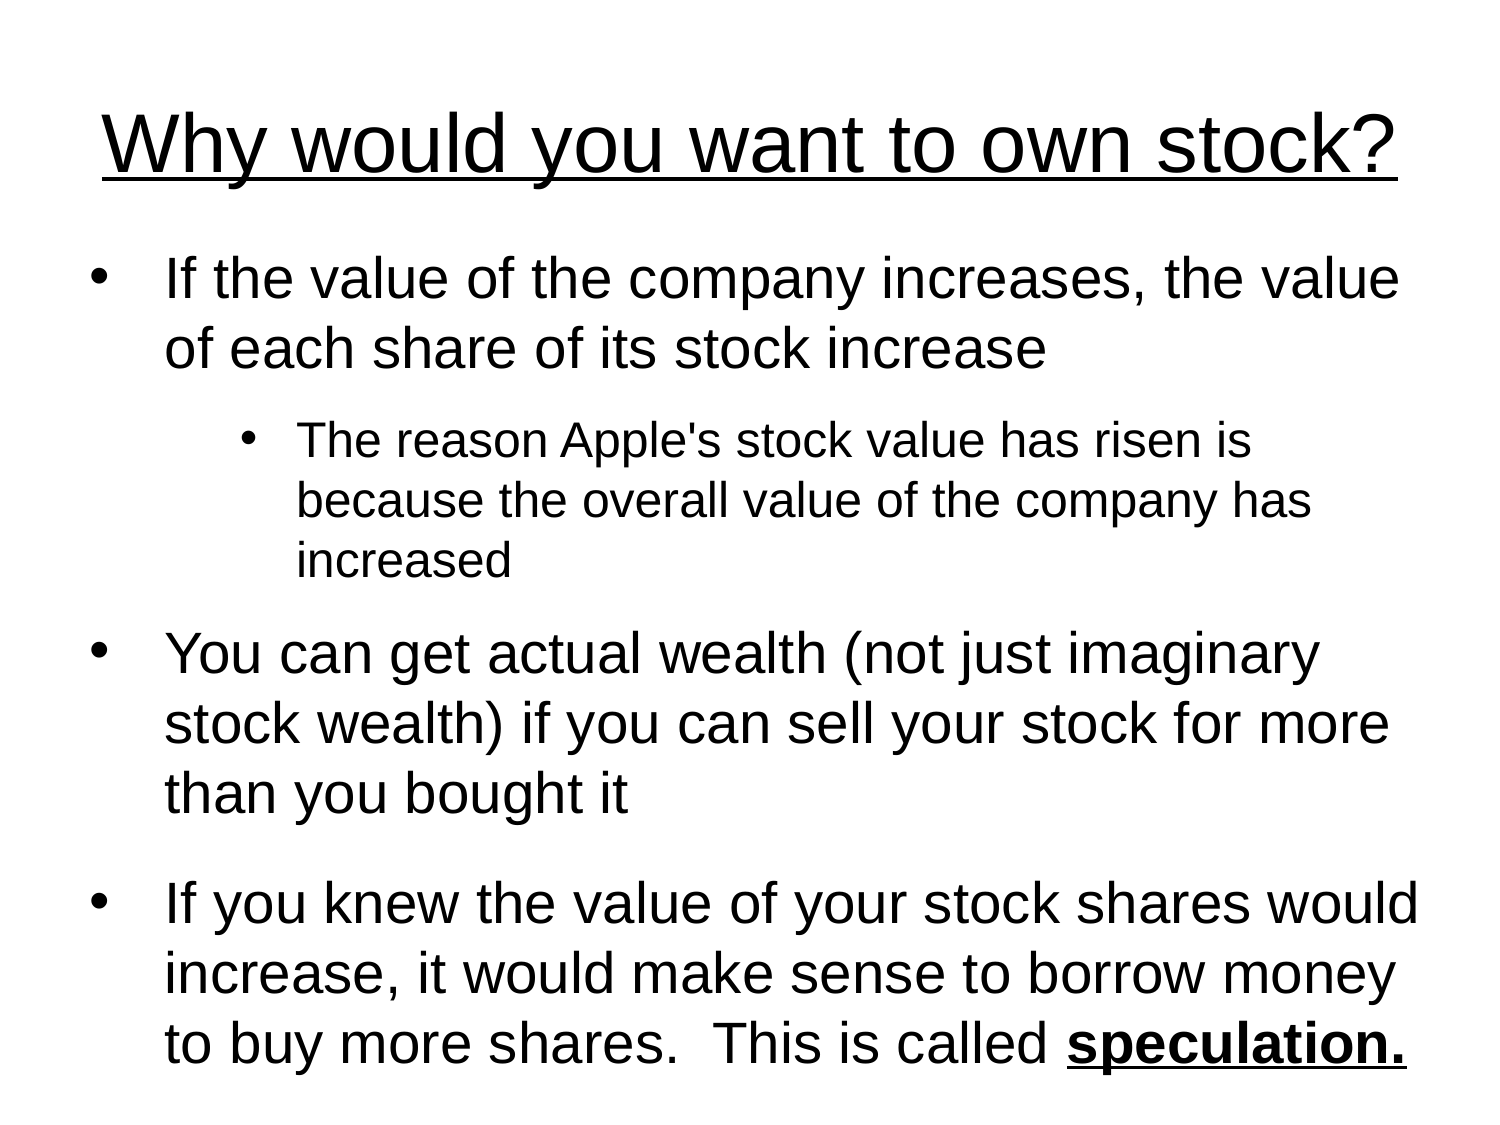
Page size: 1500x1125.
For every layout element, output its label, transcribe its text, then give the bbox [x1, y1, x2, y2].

text_box Why would you want to own stock? [74, 45, 1425, 233]
text_box If the value of the company increases, the value of each share of its stock increase The reason Apple's stock value has risen is because the overall value of the company has increased You can get actual wealth (not just imaginary stock wealth) if you can sell your stock for more than you bought it If you knew the value of your stock shares would increase, it would make sense to borrow money to buy more shares. This is called speculation. [75, 232, 1468, 1047]
